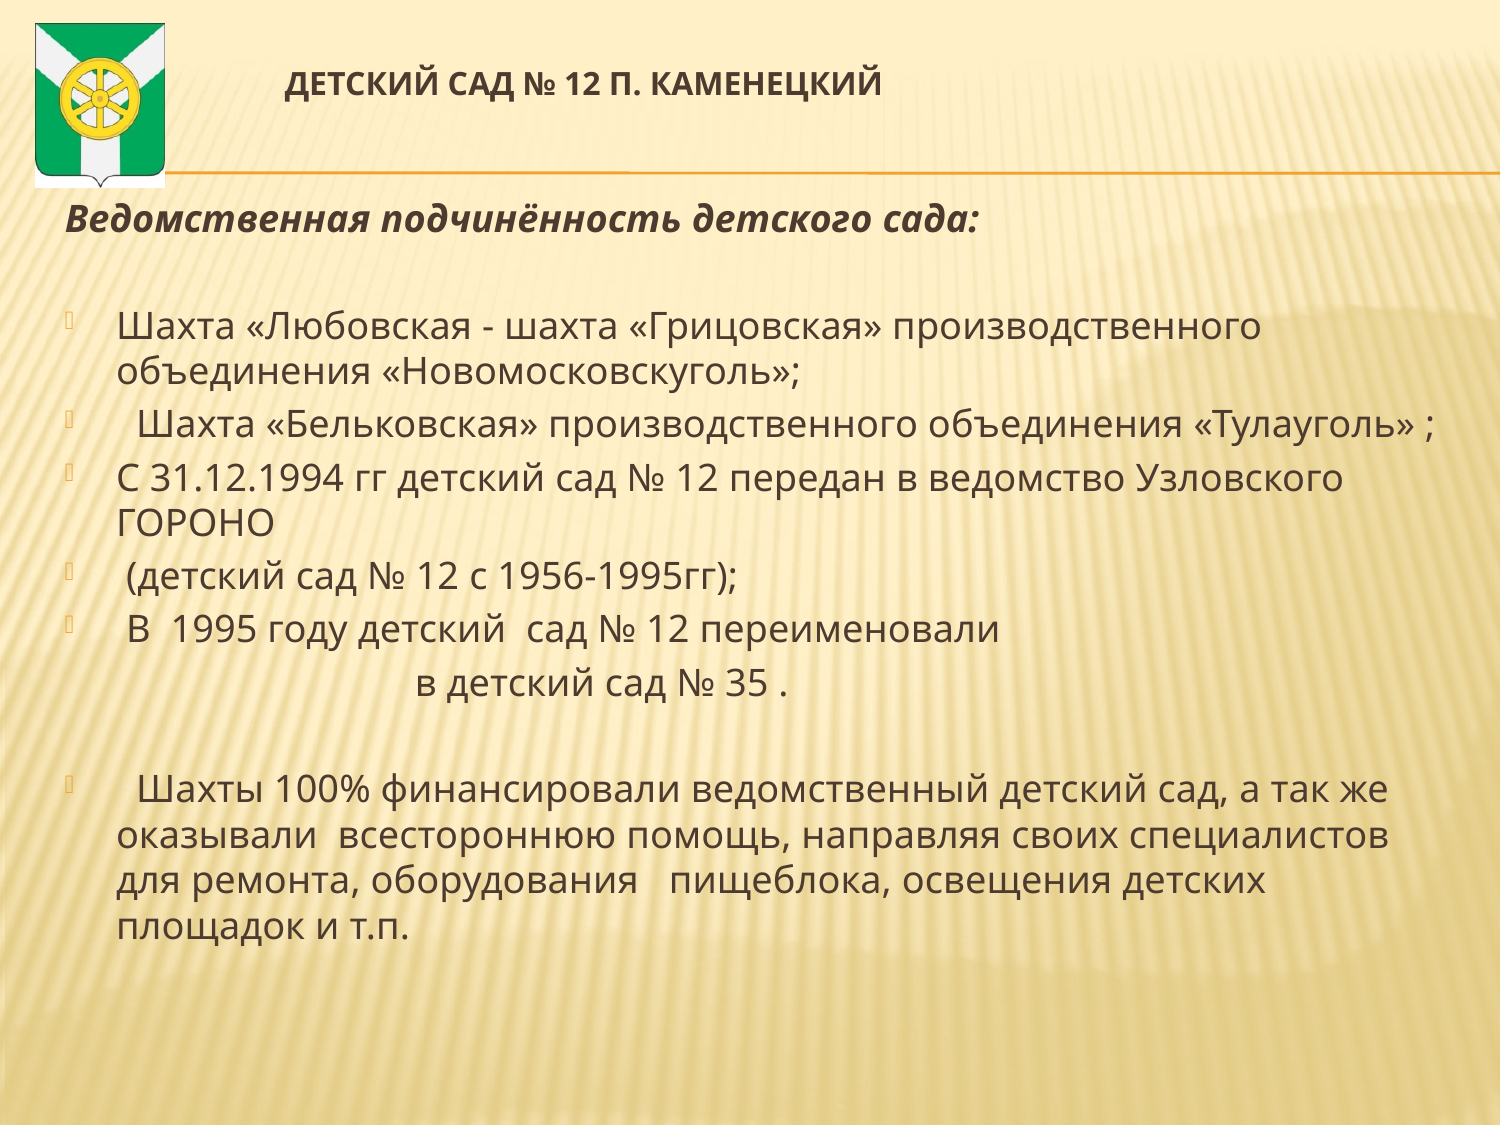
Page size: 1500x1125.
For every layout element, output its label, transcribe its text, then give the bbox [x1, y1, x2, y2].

list Ведомственная подчинённость детского сада: Шахта «Любовская - шахта «Грицовская» производственного объединения «Новомосковскуголь»; Шахта «Бельковская» производственного объединения «Тулауголь» ; С 31.12.1994 гг детский сад № 12 передан в ведомство Узловского ГОРОНО (детский сад № 12 с 1956-1995гг); В 1995 году детский сад № 12 переименовали в детский сад № 35 . Шахты 100% финансировали ведомственный детский сад, а так же оказывали всестороннюю помощь, направляя своих специалистов для ремонта, оборудования пищеблока, освещения детских площадок и т.п. [50, 187, 1475, 998]
title Детский сад № 12 п. Каменецкий [172, 35, 1475, 153]
picture [34, 23, 165, 188]
